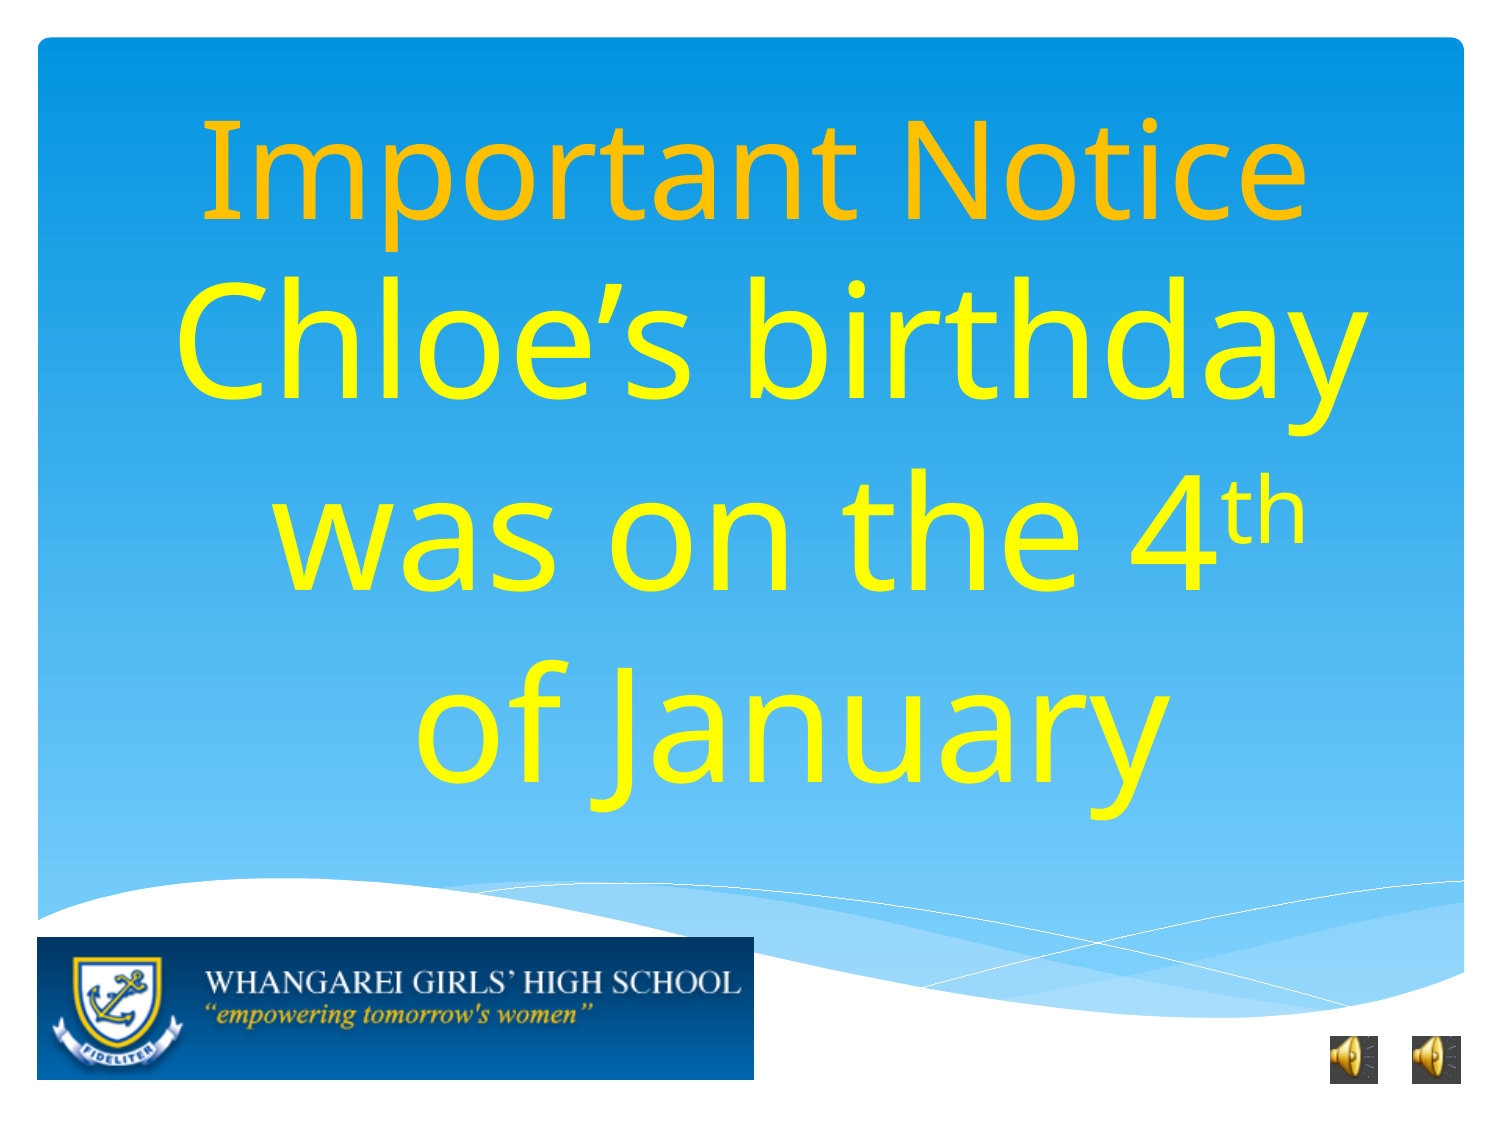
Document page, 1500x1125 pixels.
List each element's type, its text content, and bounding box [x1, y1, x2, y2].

picture [1411, 1034, 1462, 1086]
text_box Chloe’s birthday was on the 4th of January [149, 231, 1391, 963]
picture [1328, 1034, 1380, 1086]
picture [37, 937, 754, 1080]
text_box Important Notice [149, 37, 1362, 255]
